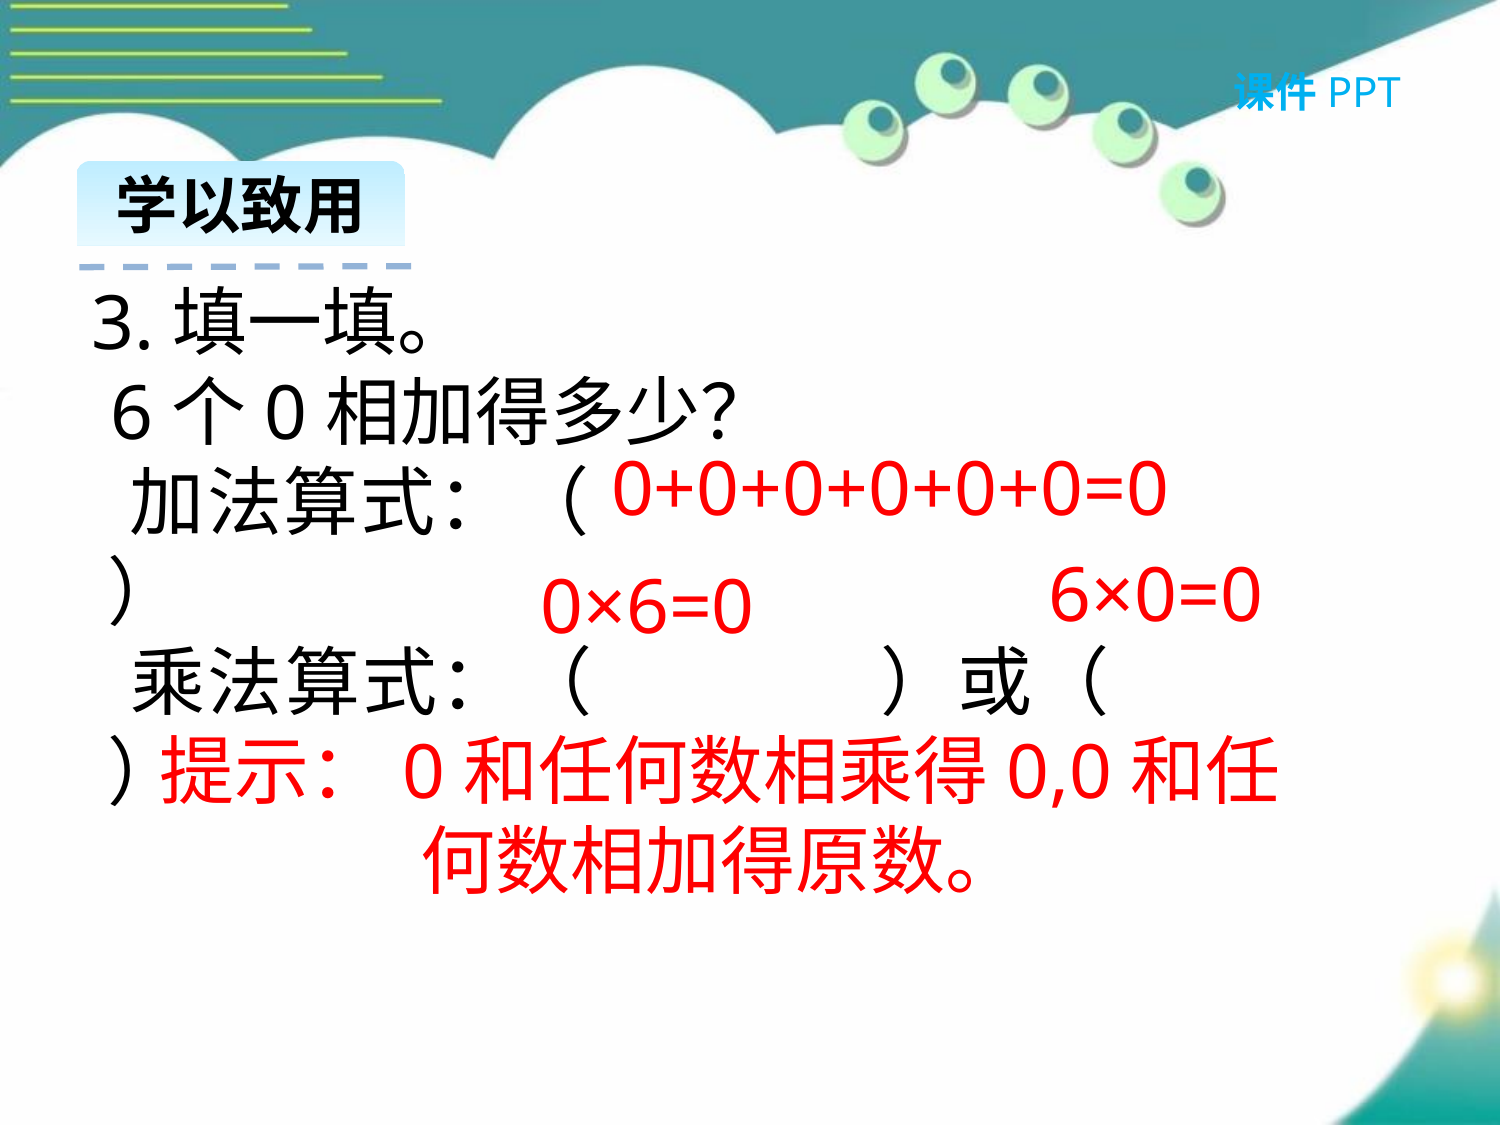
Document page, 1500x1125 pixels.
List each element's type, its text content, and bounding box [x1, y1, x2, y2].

text_box 0+0+0+0+0+0=0 [596, 432, 1257, 538]
text_box 学以致用 [76, 160, 405, 246]
text_box 提示：0和任何数相乘得0,0和任何数相加得原数。 [135, 716, 1305, 912]
text_box 3.填一填。 6个0相加得多少？ 加法算式：（ ） 乘法算式：（ ）或（ ） [76, 267, 1412, 822]
picture [0, 0, 1500, 1125]
text_box 课件PPT [1218, 58, 1418, 124]
text_box 0×6=0 [525, 550, 975, 656]
text_box 6×0=0 [1033, 538, 1483, 644]
